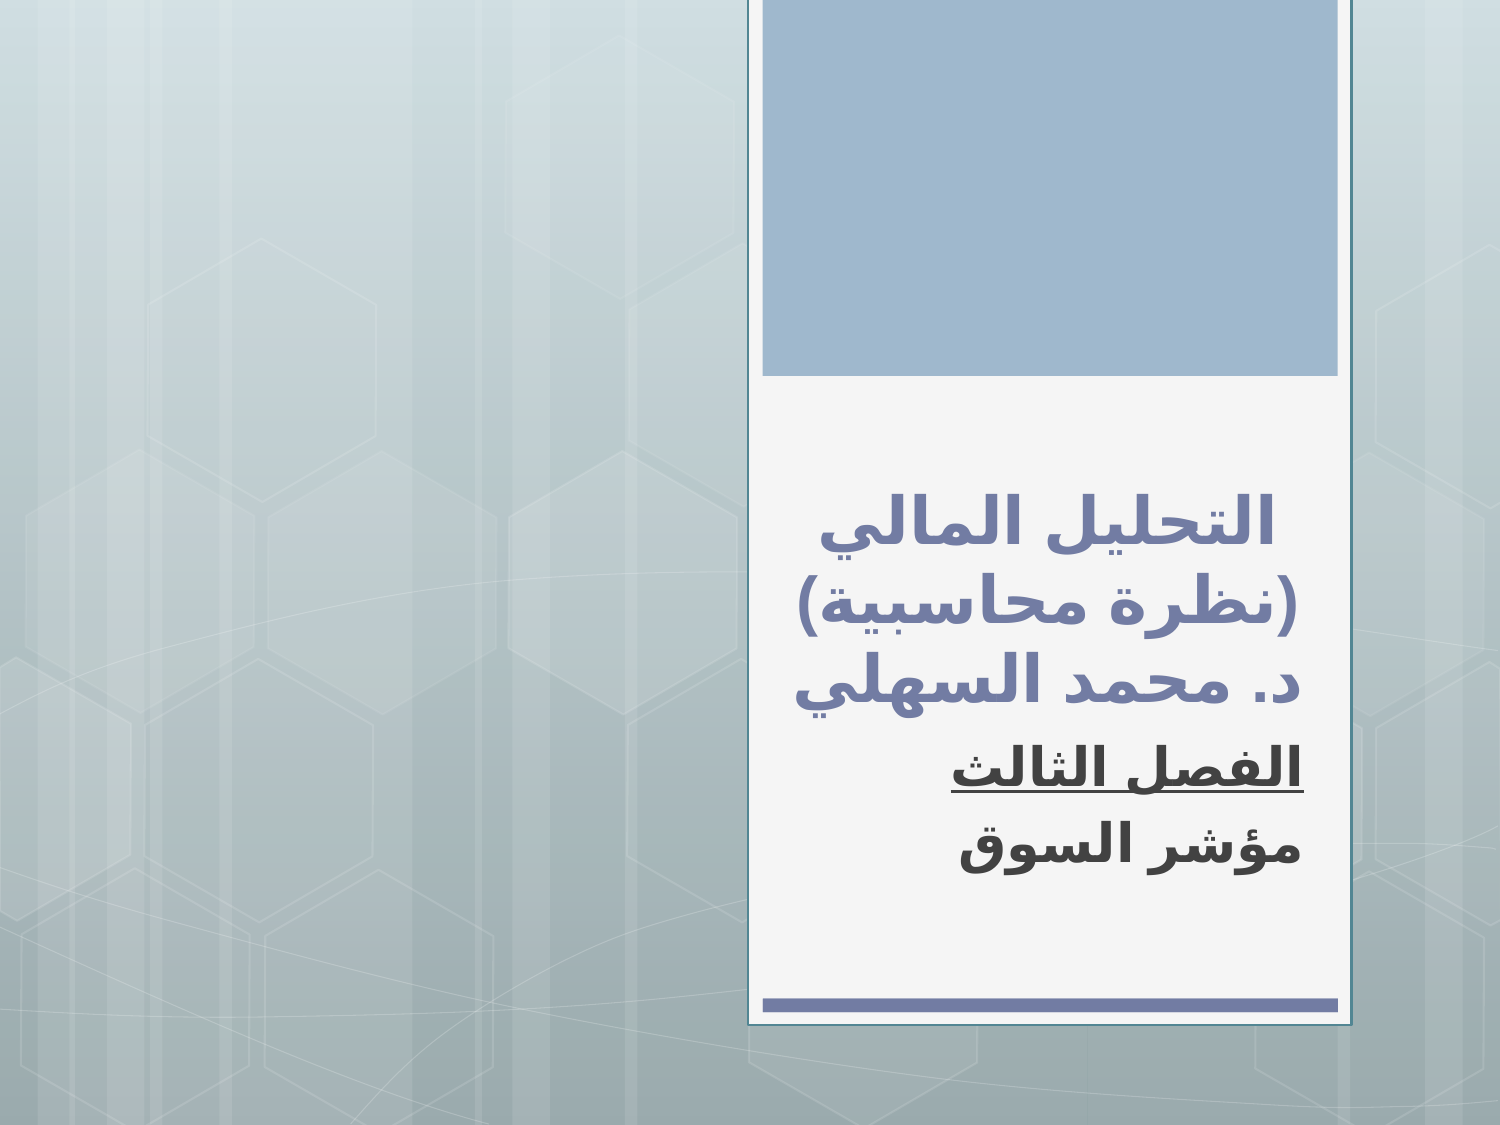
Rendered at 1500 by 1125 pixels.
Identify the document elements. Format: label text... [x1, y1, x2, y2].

title التحليل المالي (نظرة محاسبية) د. محمد السهلي [776, 444, 1320, 724]
subtitle الفصل الثالث مؤشر السوق [776, 725, 1320, 933]
